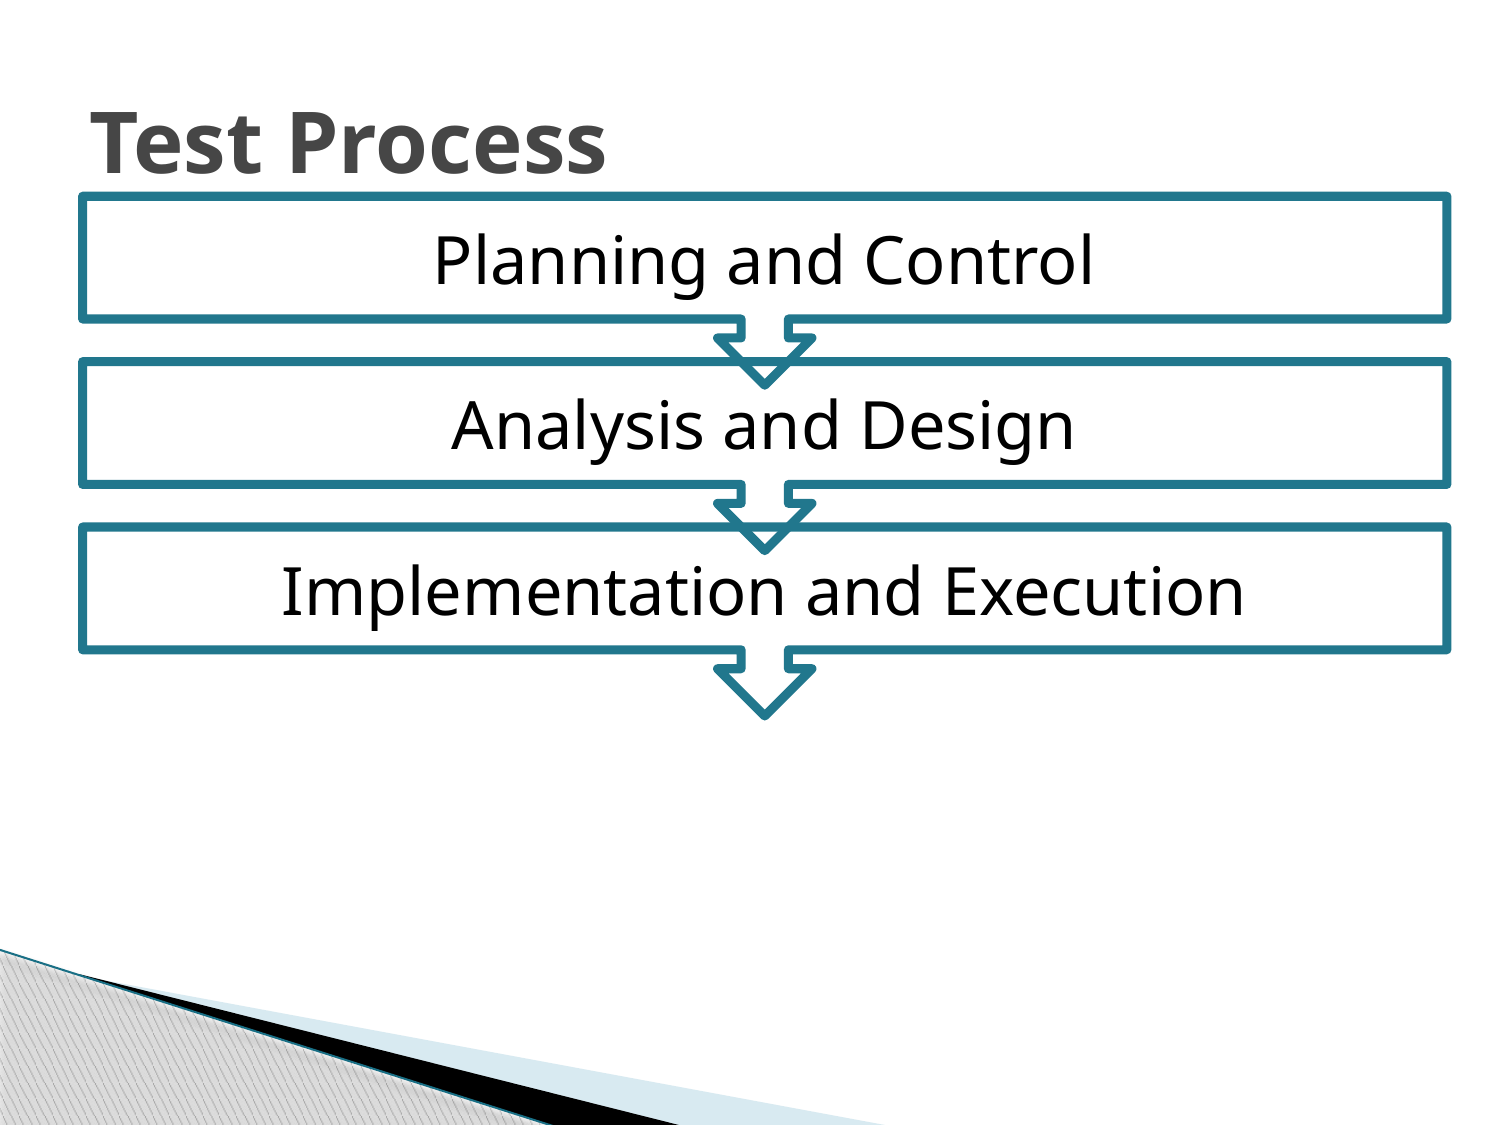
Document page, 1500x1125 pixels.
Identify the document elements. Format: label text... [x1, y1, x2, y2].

text_box Planning and Control [78, 191, 1452, 357]
text_box Analysis and Design [78, 357, 1452, 522]
title Test Process [75, 45, 1425, 233]
text_box Implementation and Execution [78, 522, 1452, 721]
